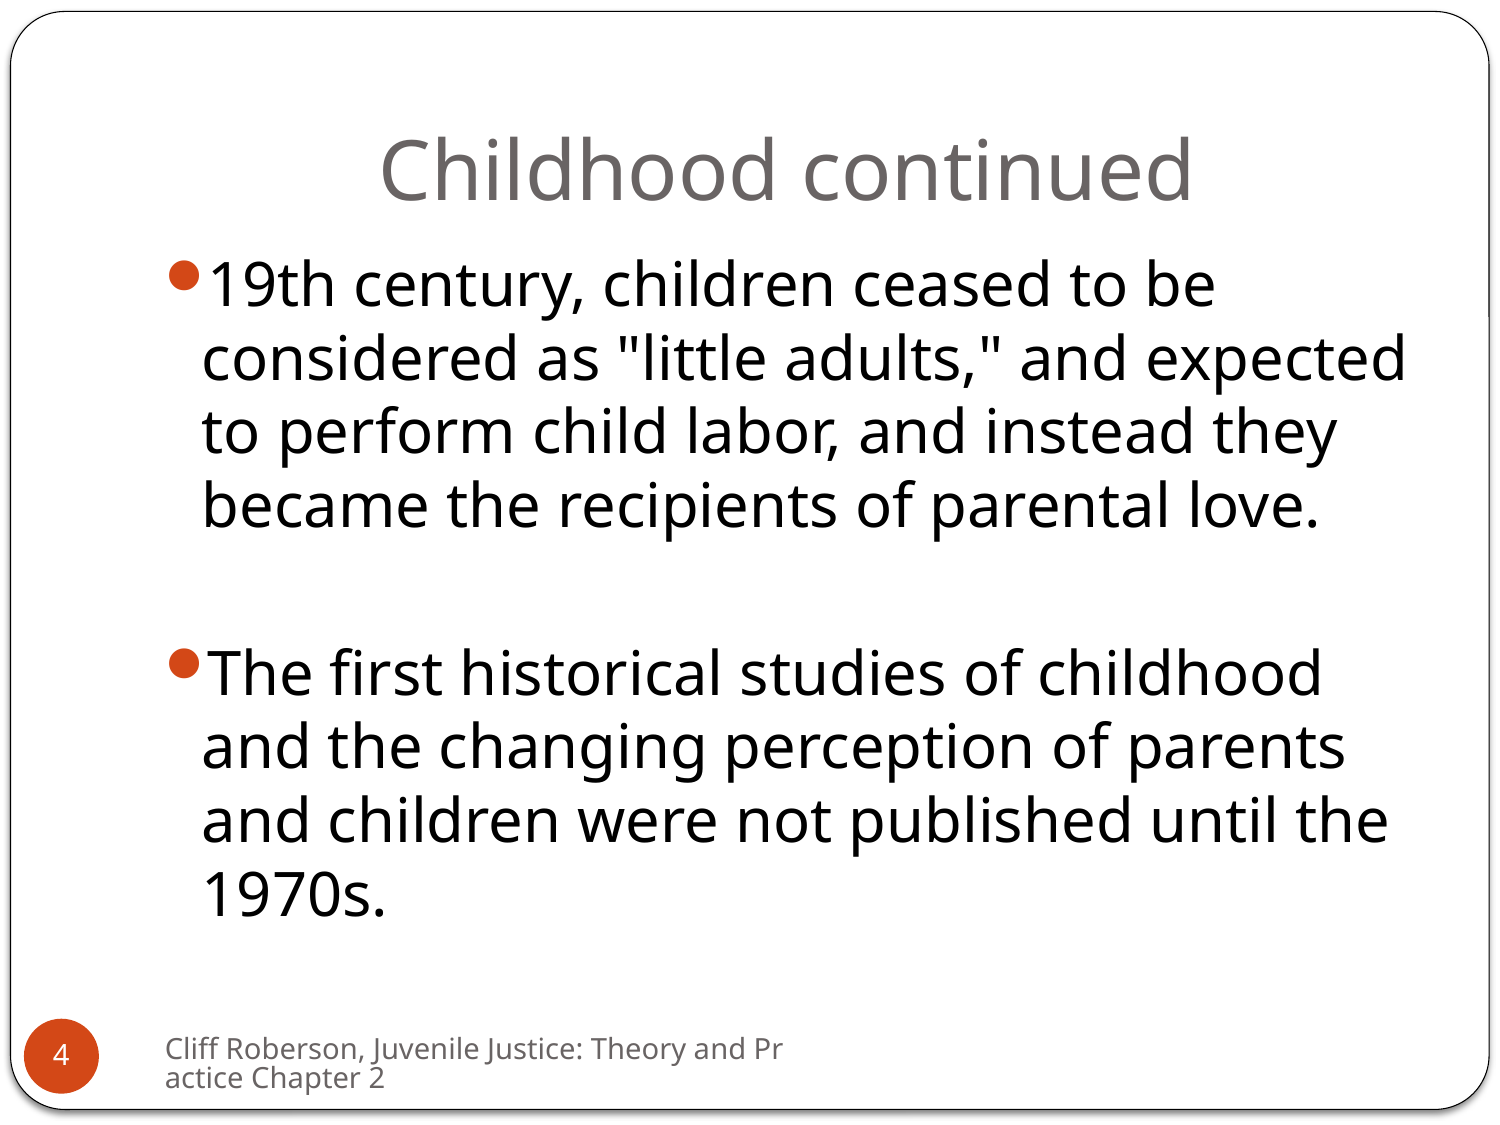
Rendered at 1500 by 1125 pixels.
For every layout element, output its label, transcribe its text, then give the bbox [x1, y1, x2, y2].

list 19th century, children ceased to be considered as "little adults," and expected to perform child labor, and instead they became the recipients of parental love. The first historical studies of childhood and the changing perception of parents and children were not published until the 1970s. [150, 237, 1425, 988]
slide_number 4 [23, 1018, 99, 1094]
title Childhood continued [150, 45, 1425, 233]
footer Cliff Roberson, Juvenile Justice: Theory and Practice Chapter 2 [150, 1012, 800, 1088]
